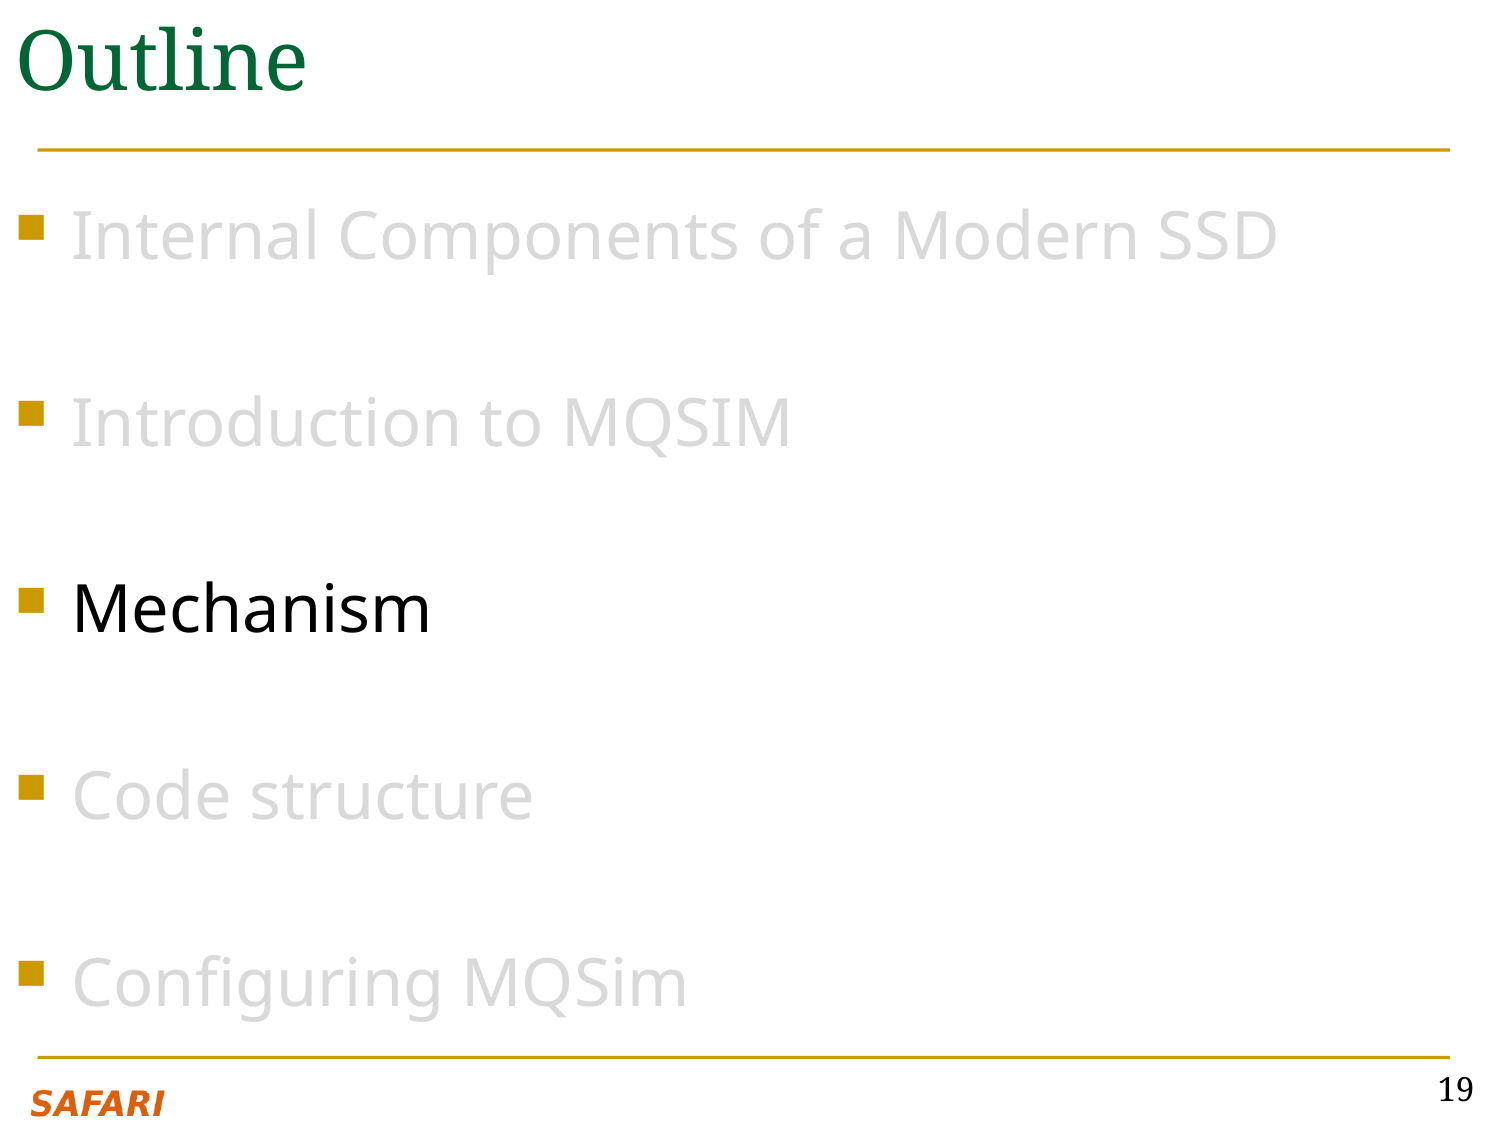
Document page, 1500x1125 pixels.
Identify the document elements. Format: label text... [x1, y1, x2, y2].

slide_number 19 [1139, 1063, 1490, 1121]
picture [29, 1083, 169, 1124]
title Outline [0, 0, 1500, 138]
list Internal Components of a Modern SSD Introduction to MQSIM Mechanism Code structure Configuring MQSim [0, 149, 1500, 1063]
